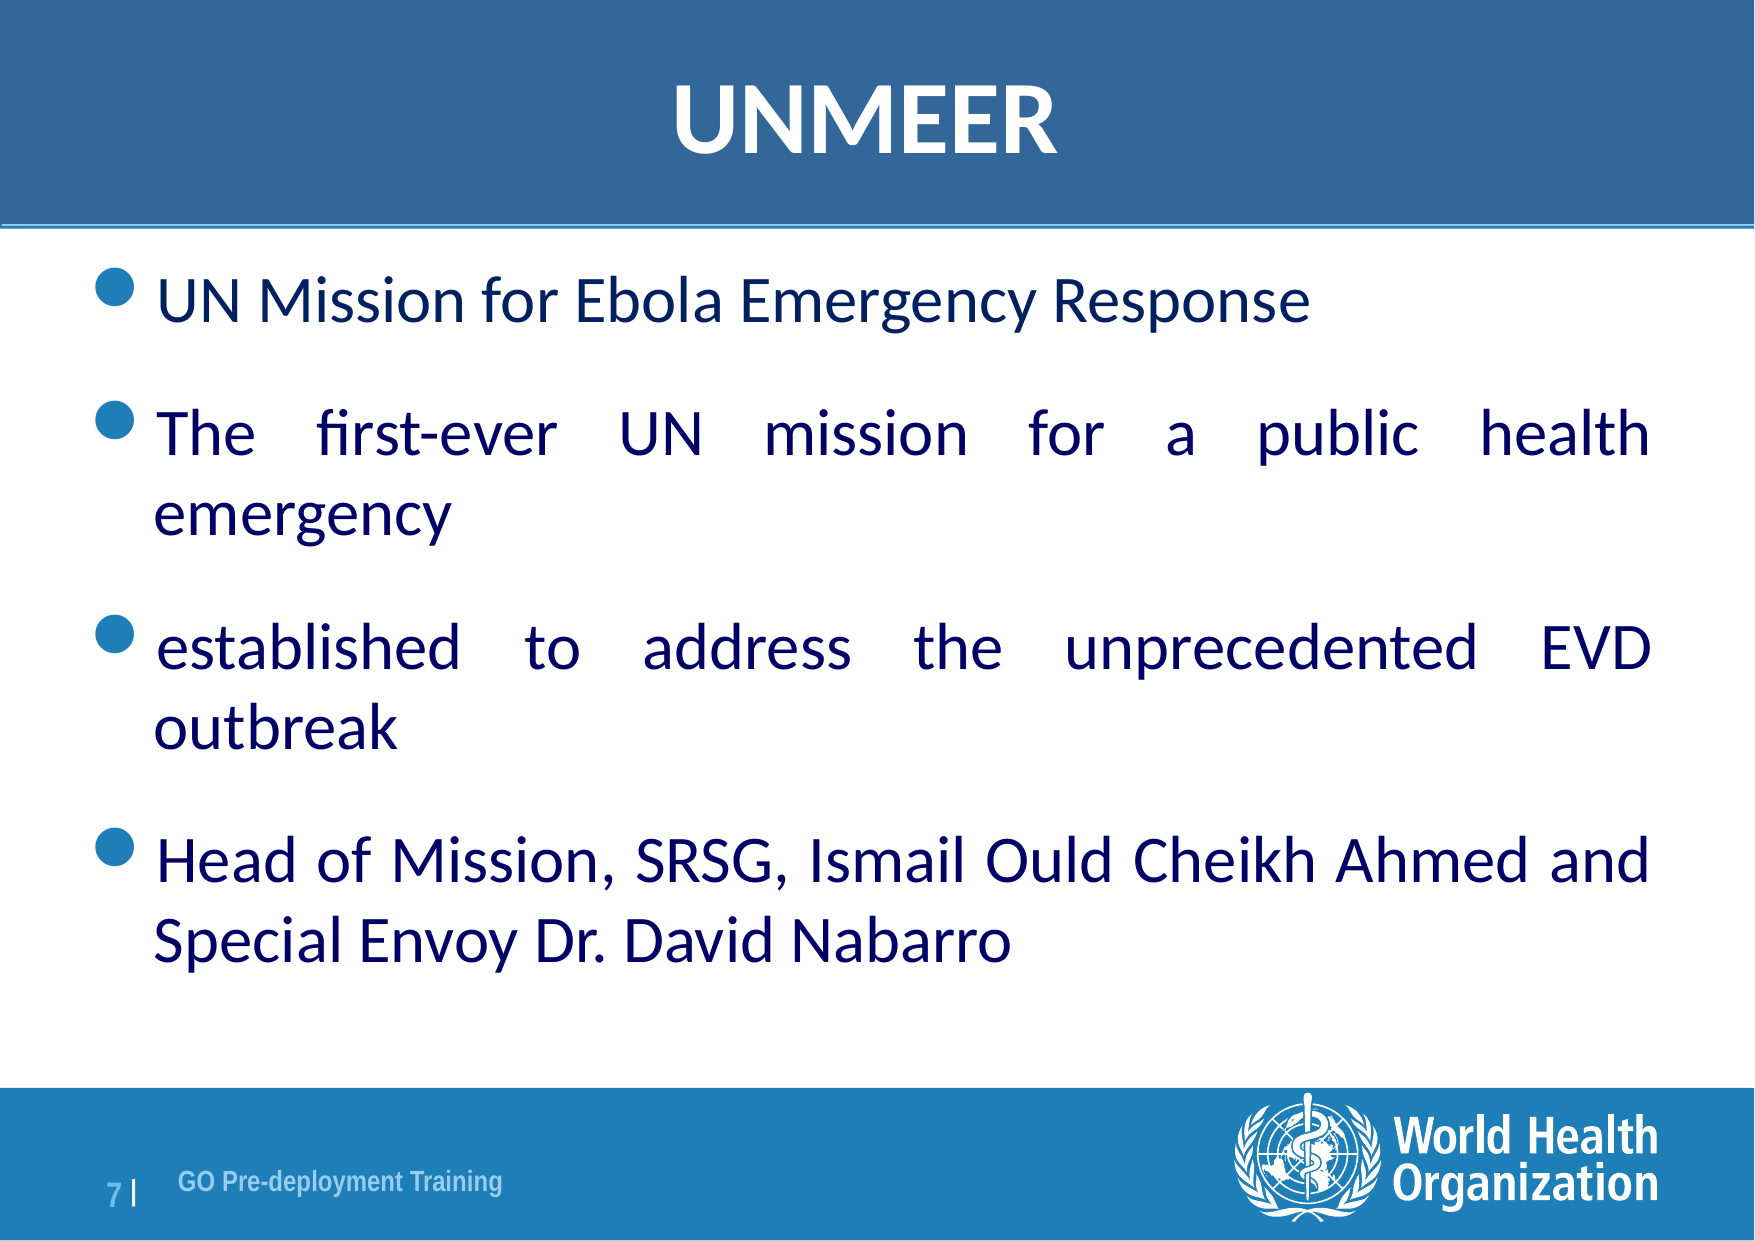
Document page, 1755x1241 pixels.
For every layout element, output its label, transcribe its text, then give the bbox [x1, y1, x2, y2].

title UNMEER [0, 0, 1755, 224]
list UN Mission for Ebola Emergency Response The first-ever UN mission for a public health emergency established to address the unprecedented EVD outbreak Head of Mission, SRSG, Ismail Ould Cheikh Ahmed and Special Envoy Dr. David Nabarro [89, 255, 1653, 1043]
